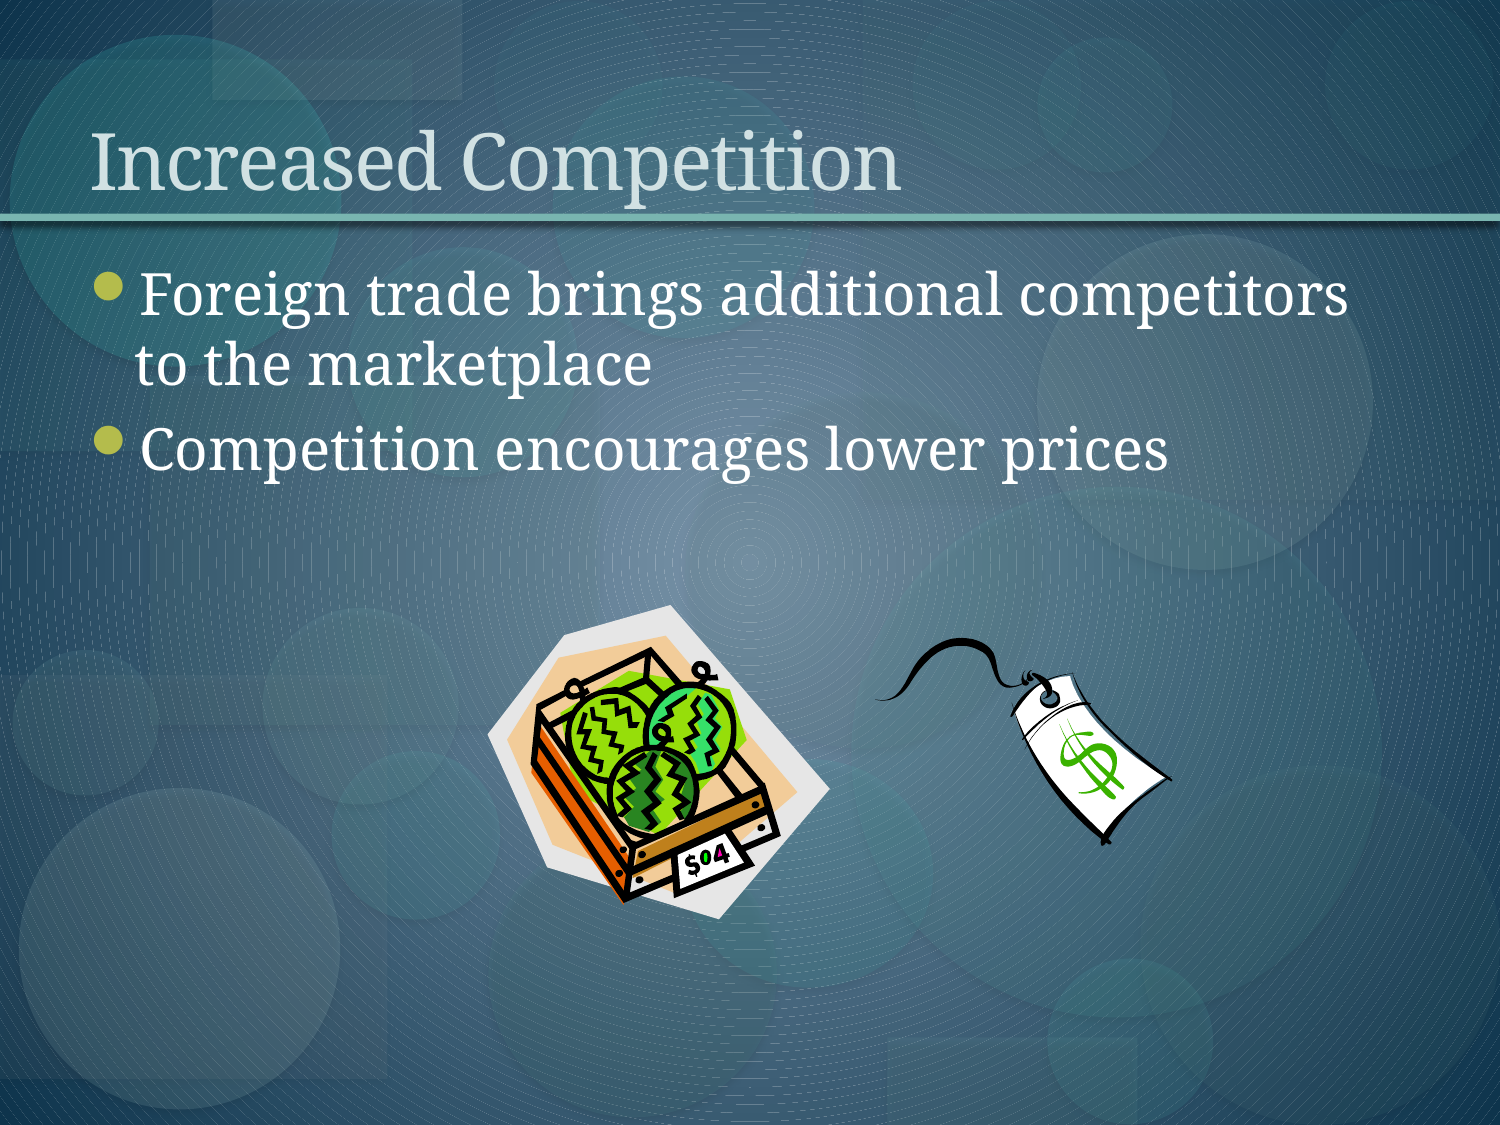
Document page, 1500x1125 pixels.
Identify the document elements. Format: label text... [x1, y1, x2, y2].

title Increased Competition [75, 26, 1425, 214]
picture [487, 599, 836, 925]
picture [874, 637, 1173, 848]
list Foreign trade brings additional competitors to the marketplace Competition encourages lower prices [75, 249, 1425, 1000]
